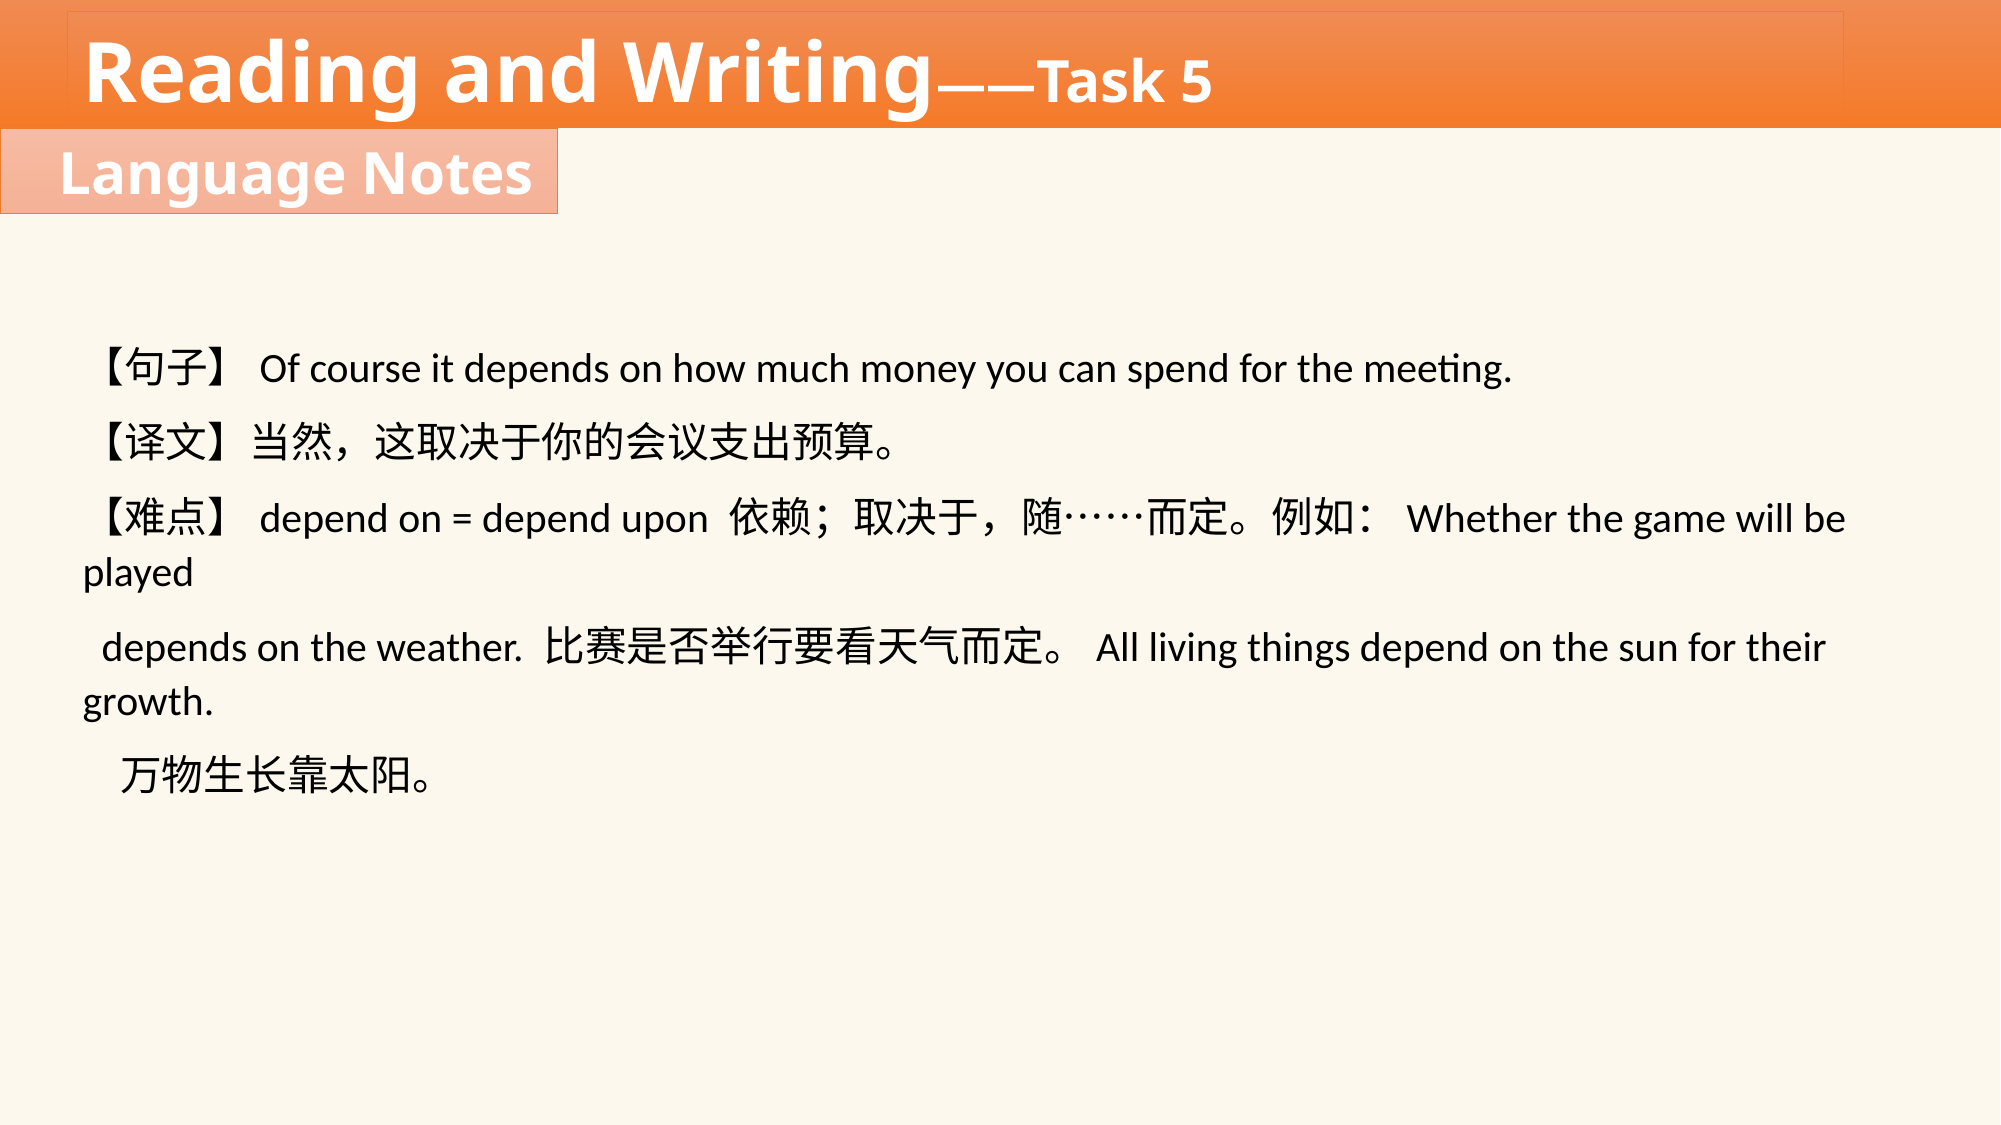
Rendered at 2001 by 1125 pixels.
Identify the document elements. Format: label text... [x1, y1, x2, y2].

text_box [0, 0, 2000, 215]
list 【句子】Of course it depends on how much money you can spend for the meeting. 【译文】当然，这取决于你的会议支出预算。 【难点】depend on = depend upon 依赖；取决于，随……而定。例如：Whether the game will be played depends on the weather. 比赛是否举行要看天气而定。All living things depend on the sun for their growth. 万物生长靠太阳。 [67, 328, 1960, 1125]
